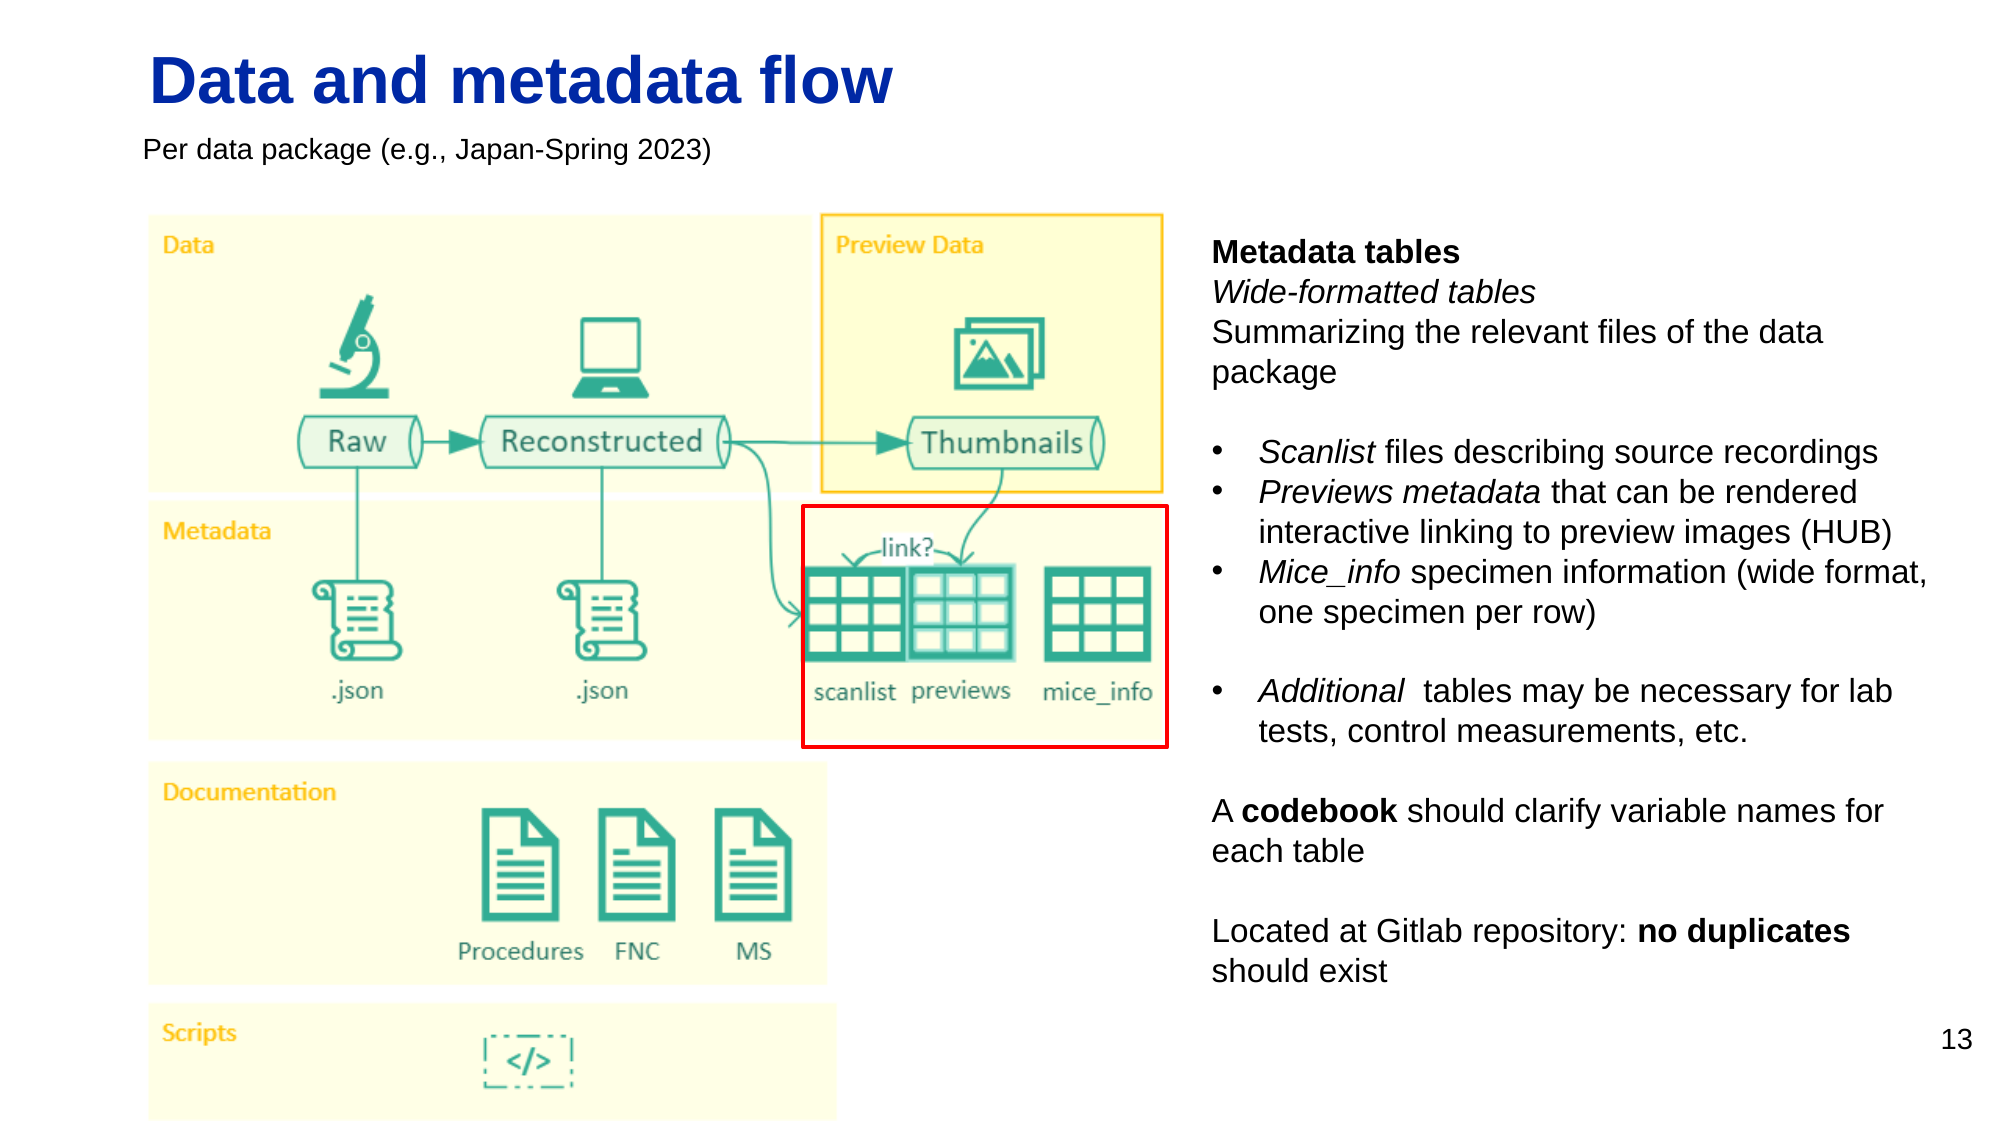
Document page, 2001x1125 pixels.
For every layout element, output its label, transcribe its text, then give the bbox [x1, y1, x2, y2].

title Data and metadata flow [149, 31, 1851, 132]
picture [104, 193, 1206, 1121]
slide_number 13 [1853, 1019, 1974, 1106]
text_box Per data package (e.g., Japan-Spring 2023) [128, 122, 1128, 173]
text_box Metadata tables Wide-formatted tables Summarizing the relevant files of the data package Scanlist files describing source recordings Previews metadata that can be rendered interactive linking to preview images (HUB) Mice_info specimen information (wide format, one specimen per row) Additional tables may be necessary for lab tests, control measurements, etc. A codebook should clarify variable names for each table Located at Gitlab repository: no duplicates should exist [1211, 223, 1950, 997]
